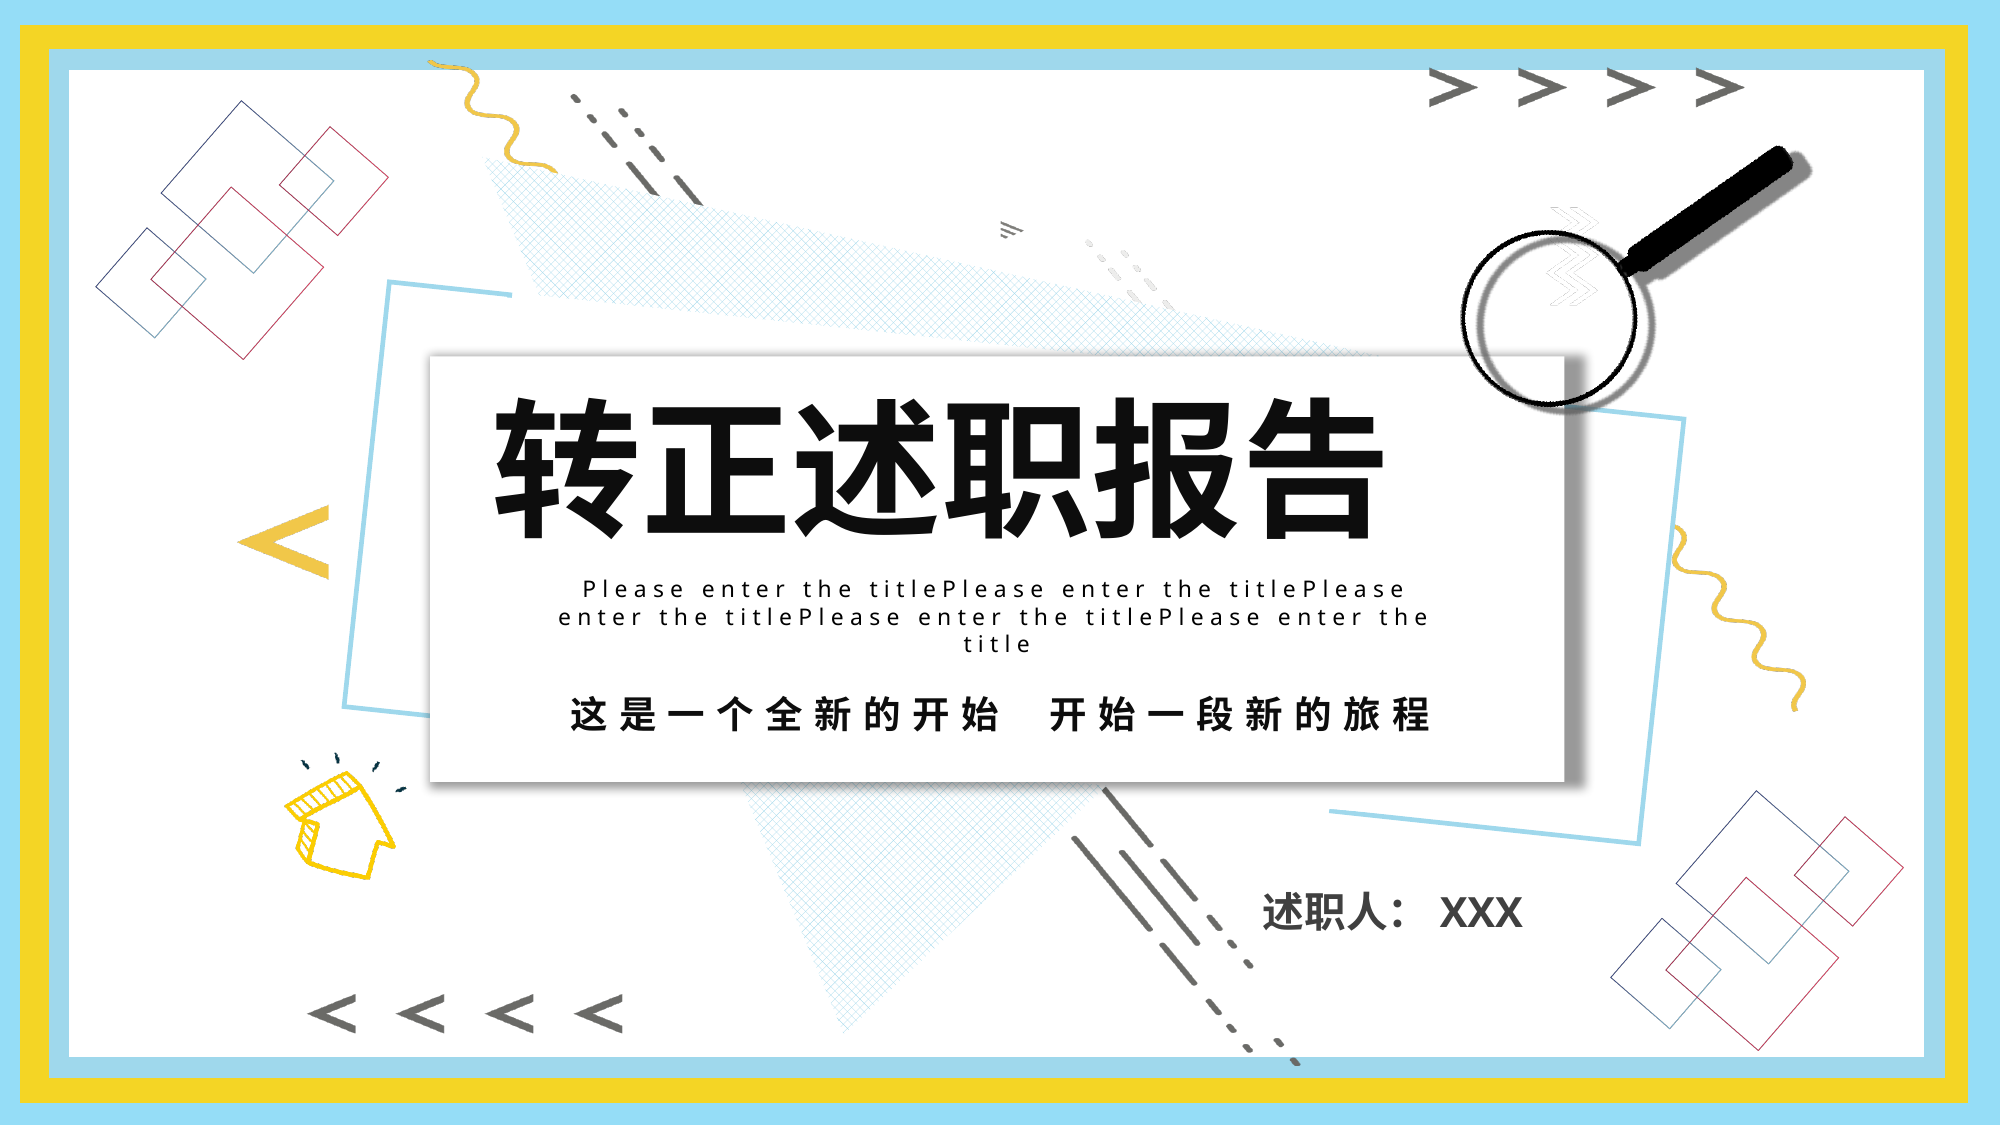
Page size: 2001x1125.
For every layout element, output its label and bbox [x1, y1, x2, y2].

picture [518, 829, 1525, 1125]
picture [1610, 790, 1904, 1051]
text_box [22, 28, 518, 1100]
text_box [366, 287, 1663, 829]
text_box [1525, 28, 1965, 1100]
picture [95, 100, 389, 360]
picture [518, 0, 1803, 455]
picture [274, 743, 414, 884]
